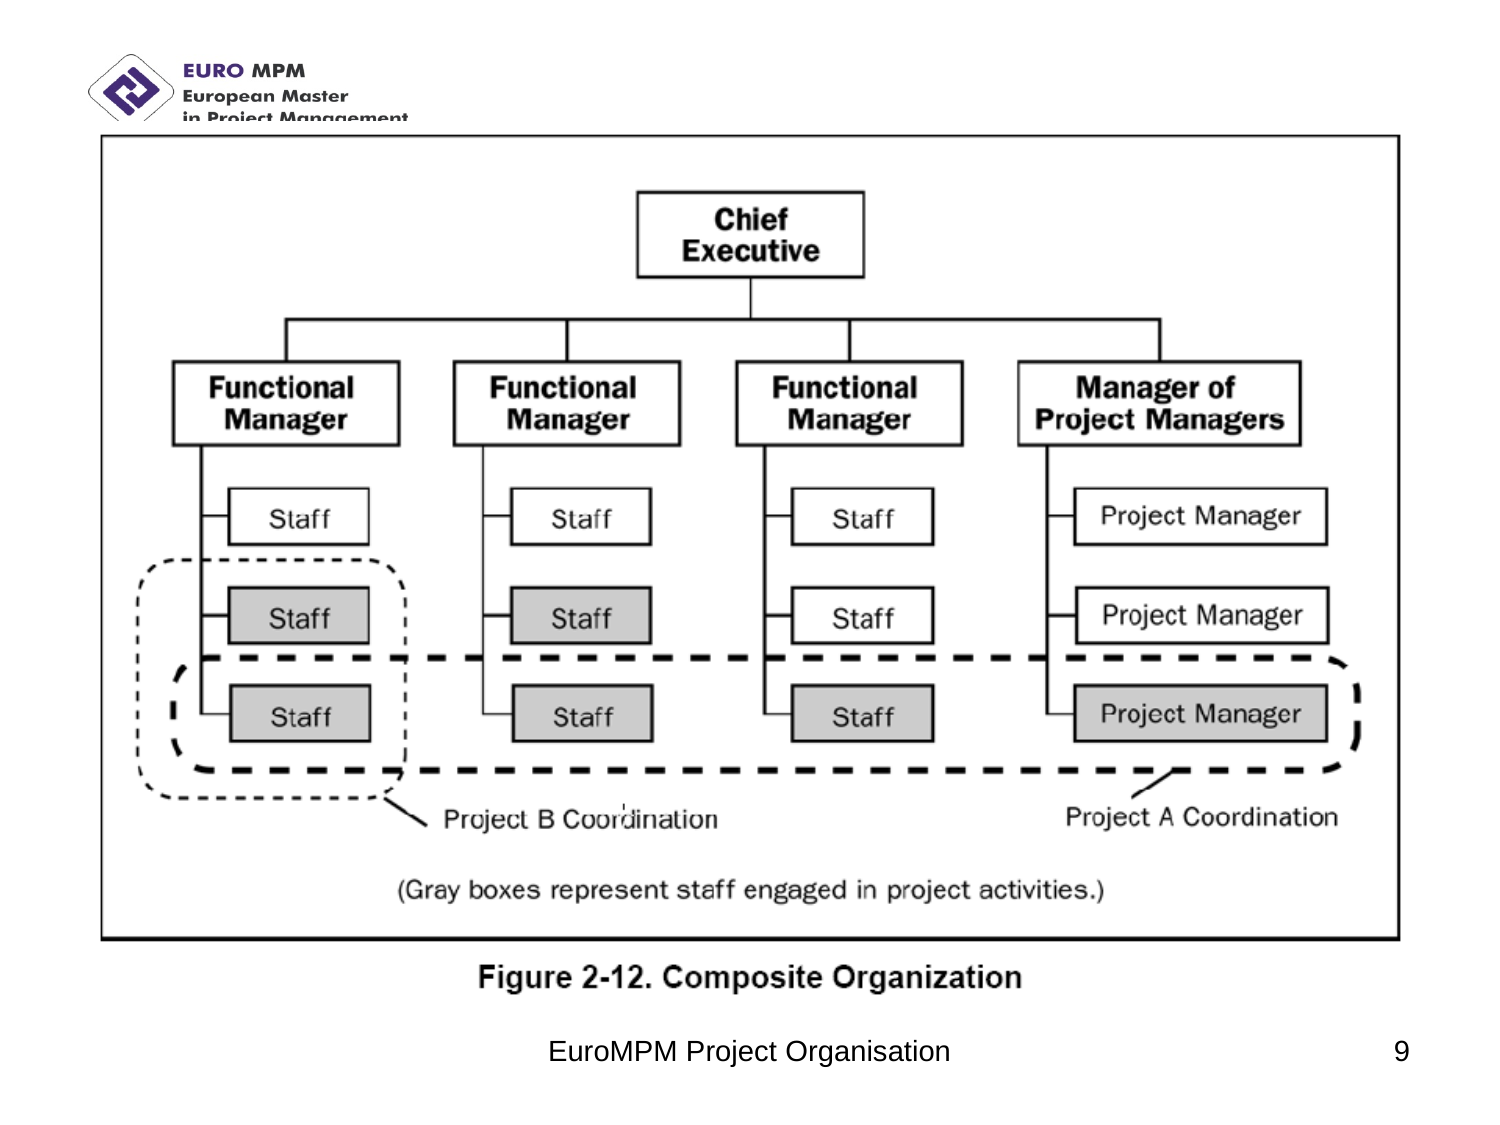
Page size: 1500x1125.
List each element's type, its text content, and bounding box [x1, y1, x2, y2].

footer EuroMPM Project Organisation [512, 1024, 988, 1103]
slide_number 9 [1074, 1024, 1426, 1103]
picture [88, 54, 1410, 1005]
